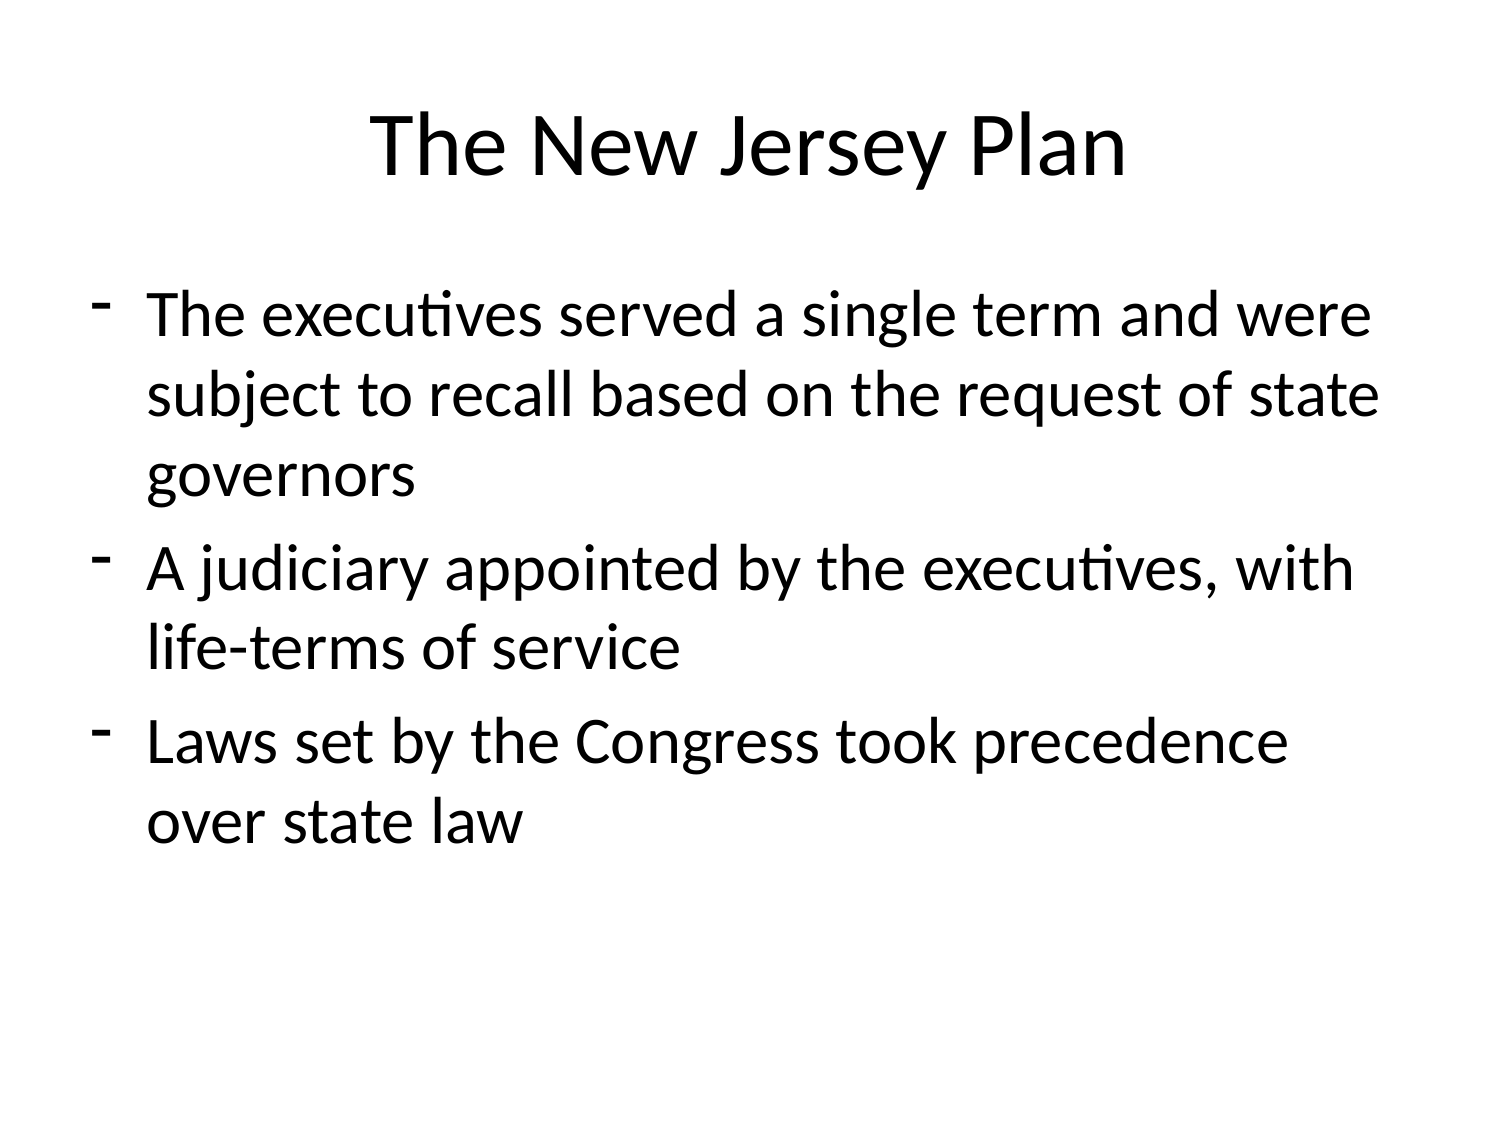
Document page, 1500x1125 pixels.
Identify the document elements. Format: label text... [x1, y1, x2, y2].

list The executives served a single term and were subject to recall based on the request of state governors A judiciary appointed by the executives, with life-terms of service Laws set by the Congress took precedence over state law [75, 262, 1425, 1005]
title The New Jersey Plan [75, 45, 1425, 233]
